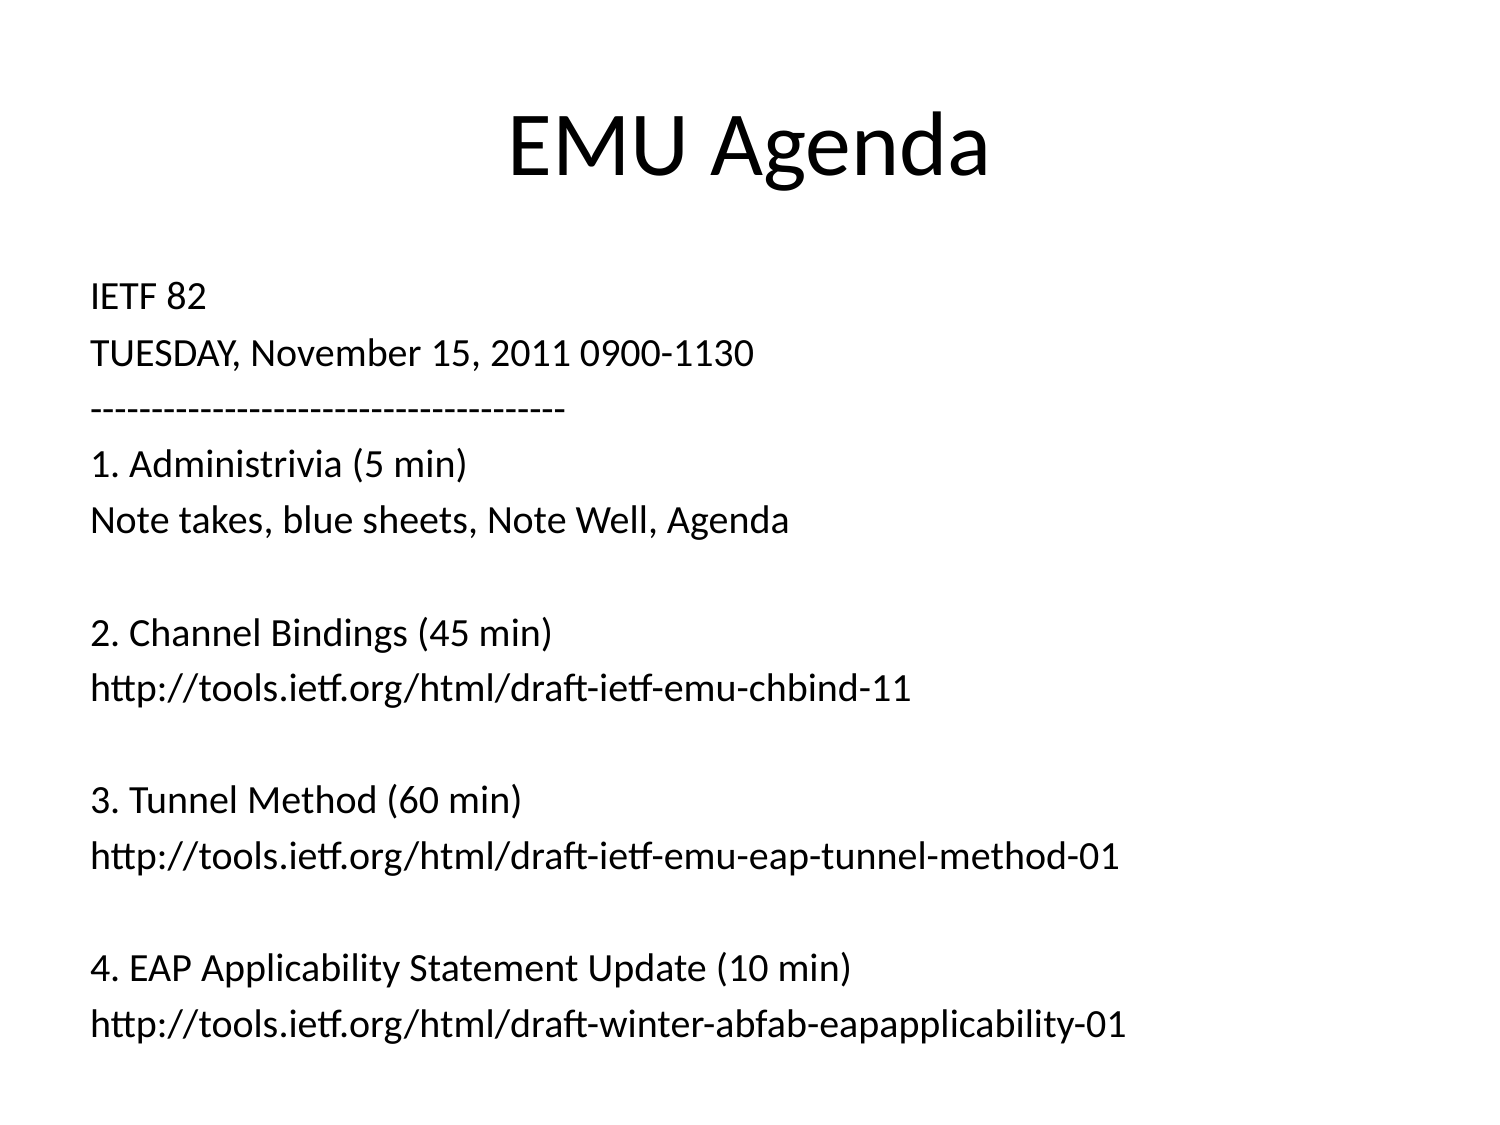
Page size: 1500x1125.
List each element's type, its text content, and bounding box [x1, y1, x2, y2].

title EMU Agenda [75, 45, 1425, 233]
list IETF 82 TUESDAY, November 15, 2011 0900-1130 --------------------------------------- 1. Administrivia (5 min) Note takes, blue sheets, Note Well, Agenda 2. Channel Bindings (45 min) http://tools.ietf.org/html/draft-ietf-emu-chbind-11 3. Tunnel Method (60 min) http://tools.ietf.org/html/draft-ietf-emu-eap-tunnel-method-01 4. EAP Applicability Statement Update (10 min) http://tools.ietf.org/html/draft-winter-abfab-eapapplicability-01 [75, 262, 1467, 1065]
